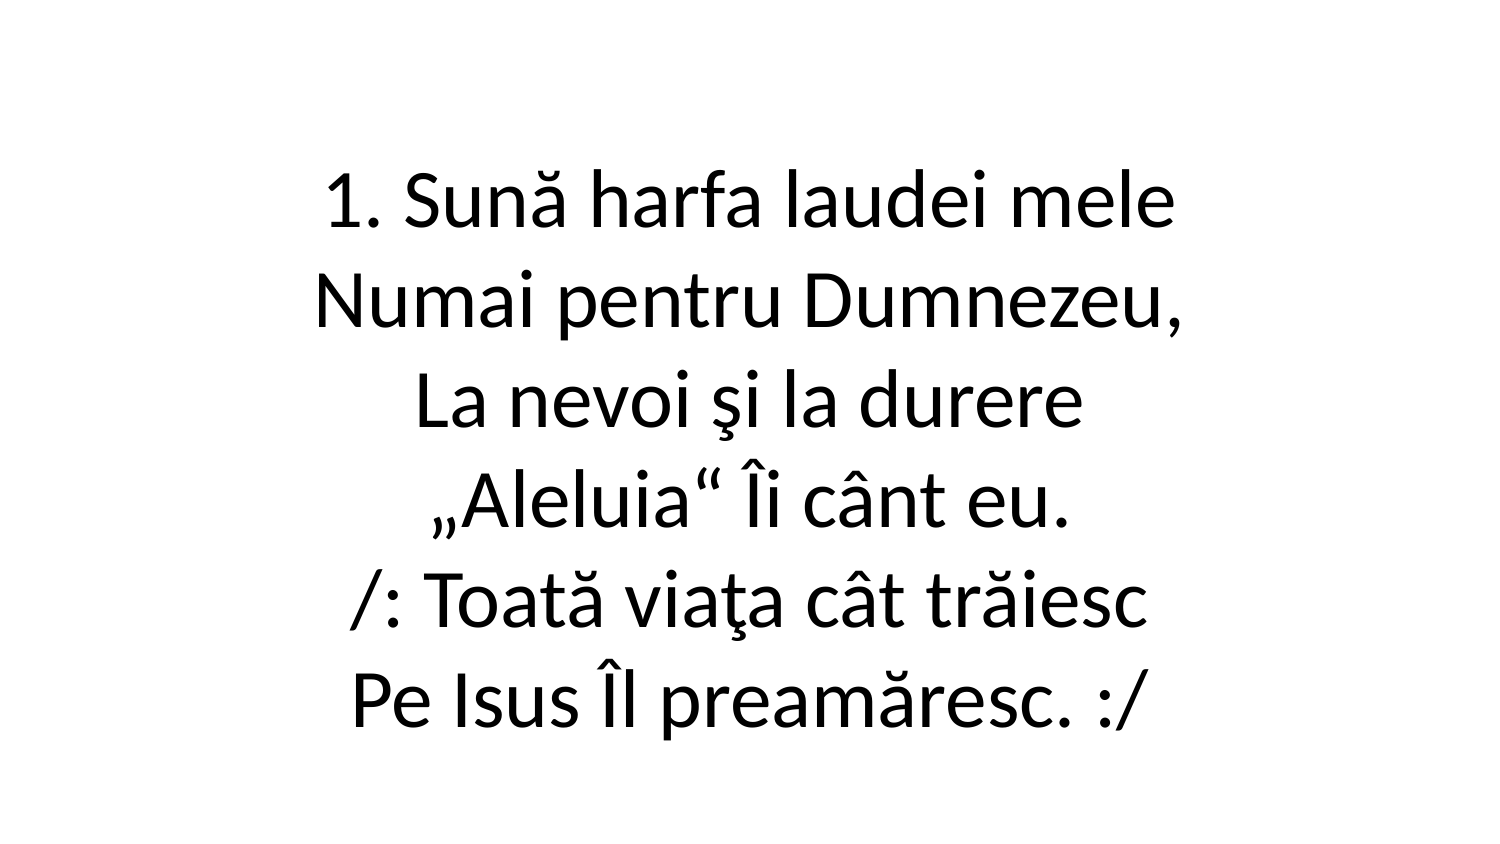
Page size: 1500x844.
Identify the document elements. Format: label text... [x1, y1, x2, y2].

text_box 1. Sună harfa laudei mele Numai pentru Dumnezeu, La nevoi şi la durere „Aleluia“ Îi cânt eu. /: Toată viaţa cât trăiesc Pe Isus Îl preamăresc. :/ [298, 92, 1201, 752]
